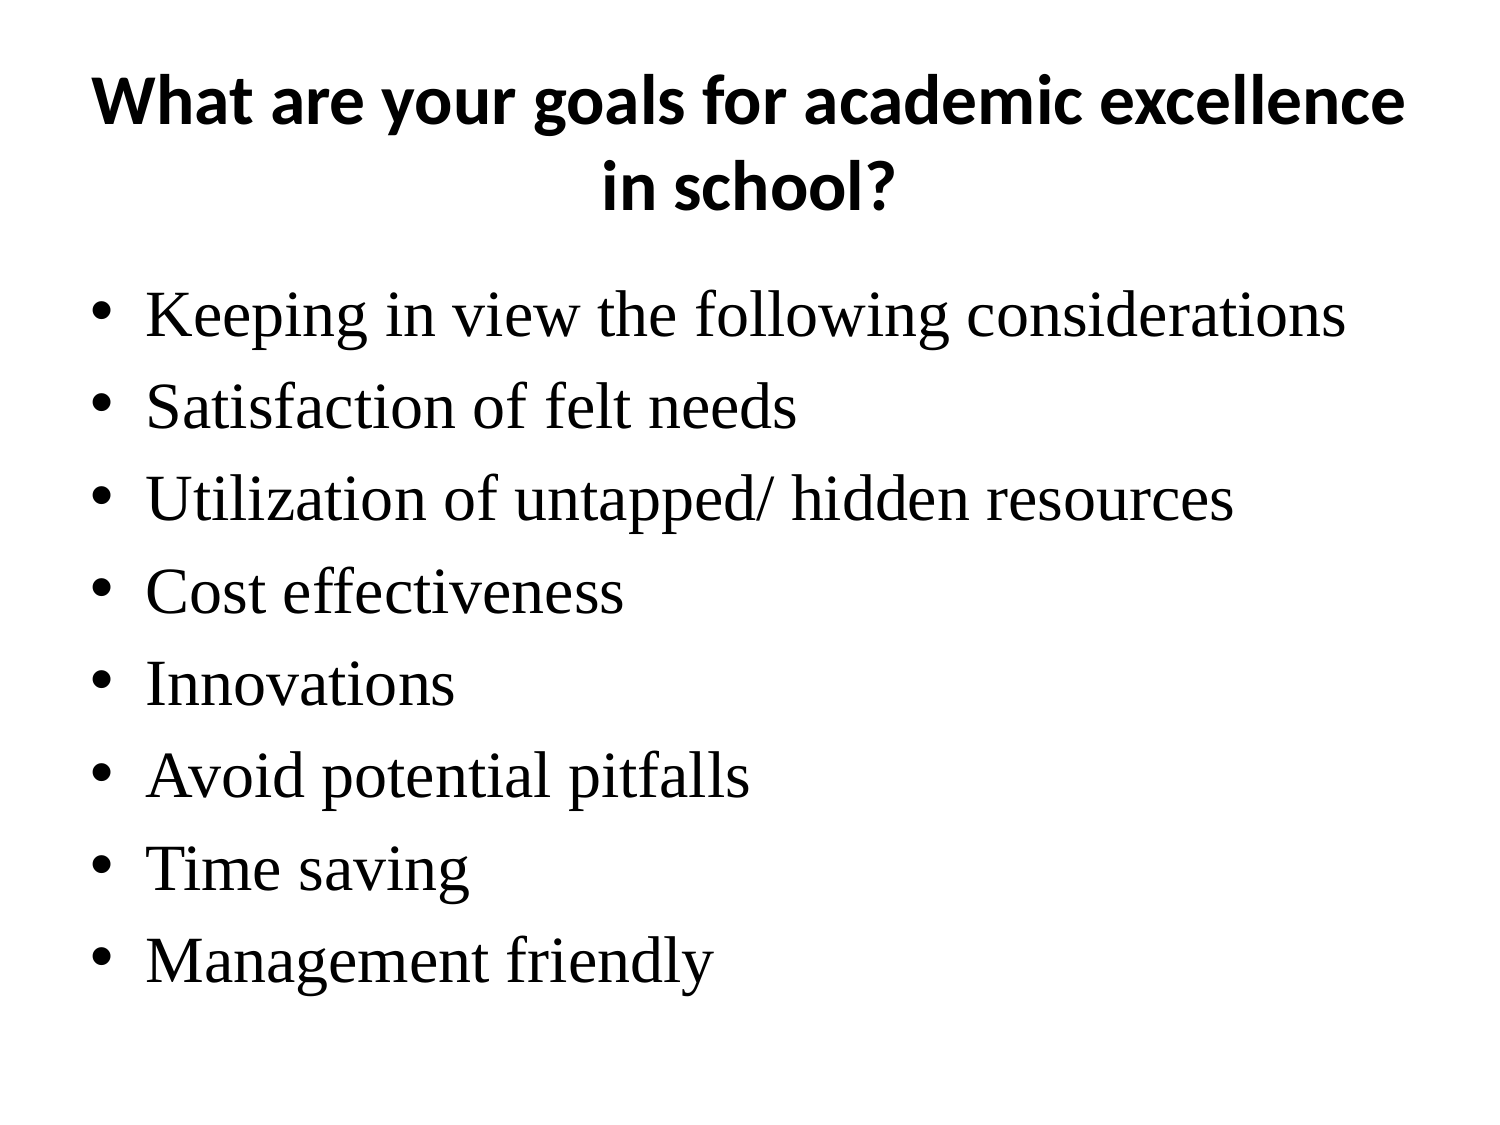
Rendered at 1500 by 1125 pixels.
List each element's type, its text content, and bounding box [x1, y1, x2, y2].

title What are your goals for academic excellence in school? [75, 45, 1425, 233]
list Keeping in view the following considerations Satisfaction of felt needs Utilization of untapped/ hidden resources Cost effectiveness Innovations Avoid potential pitfalls Time saving Management friendly [75, 262, 1425, 1005]
